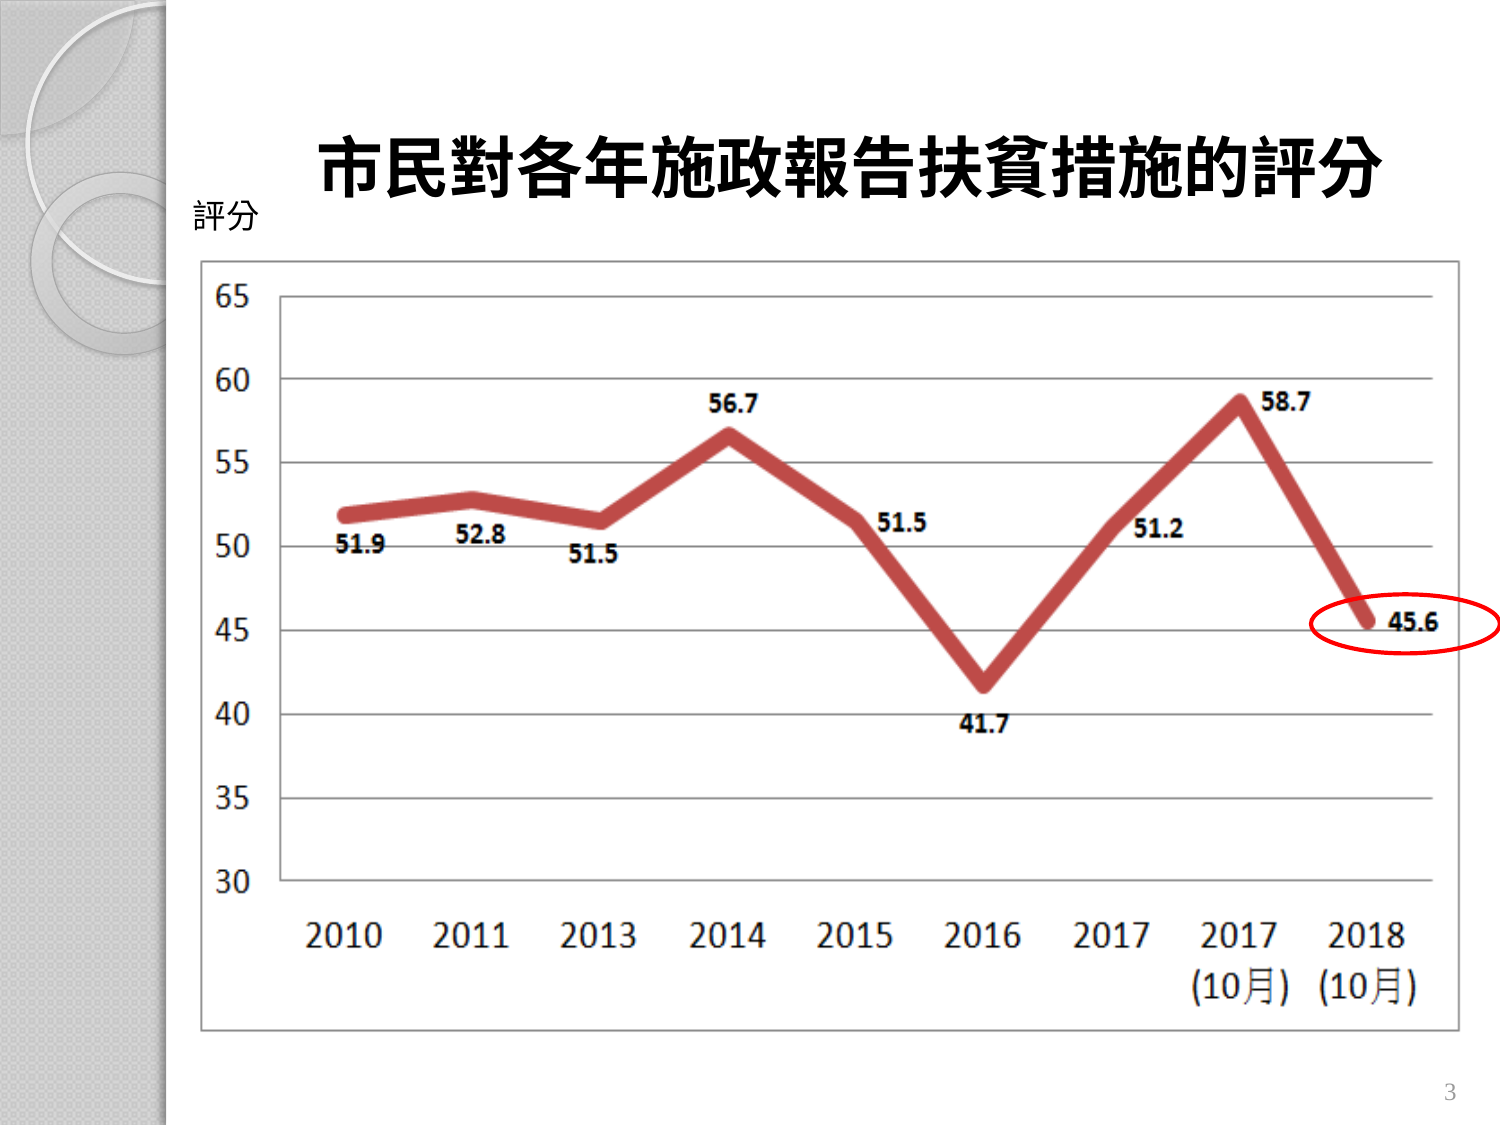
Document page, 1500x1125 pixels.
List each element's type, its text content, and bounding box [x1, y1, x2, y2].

title 市民對各年施政報告扶貧措施的評分 [235, 78, 1466, 233]
text_box 評分 [178, 187, 275, 243]
text_box [1468, 599, 1500, 649]
slide_number 3 [1413, 1034, 1488, 1113]
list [198, 259, 1462, 1034]
